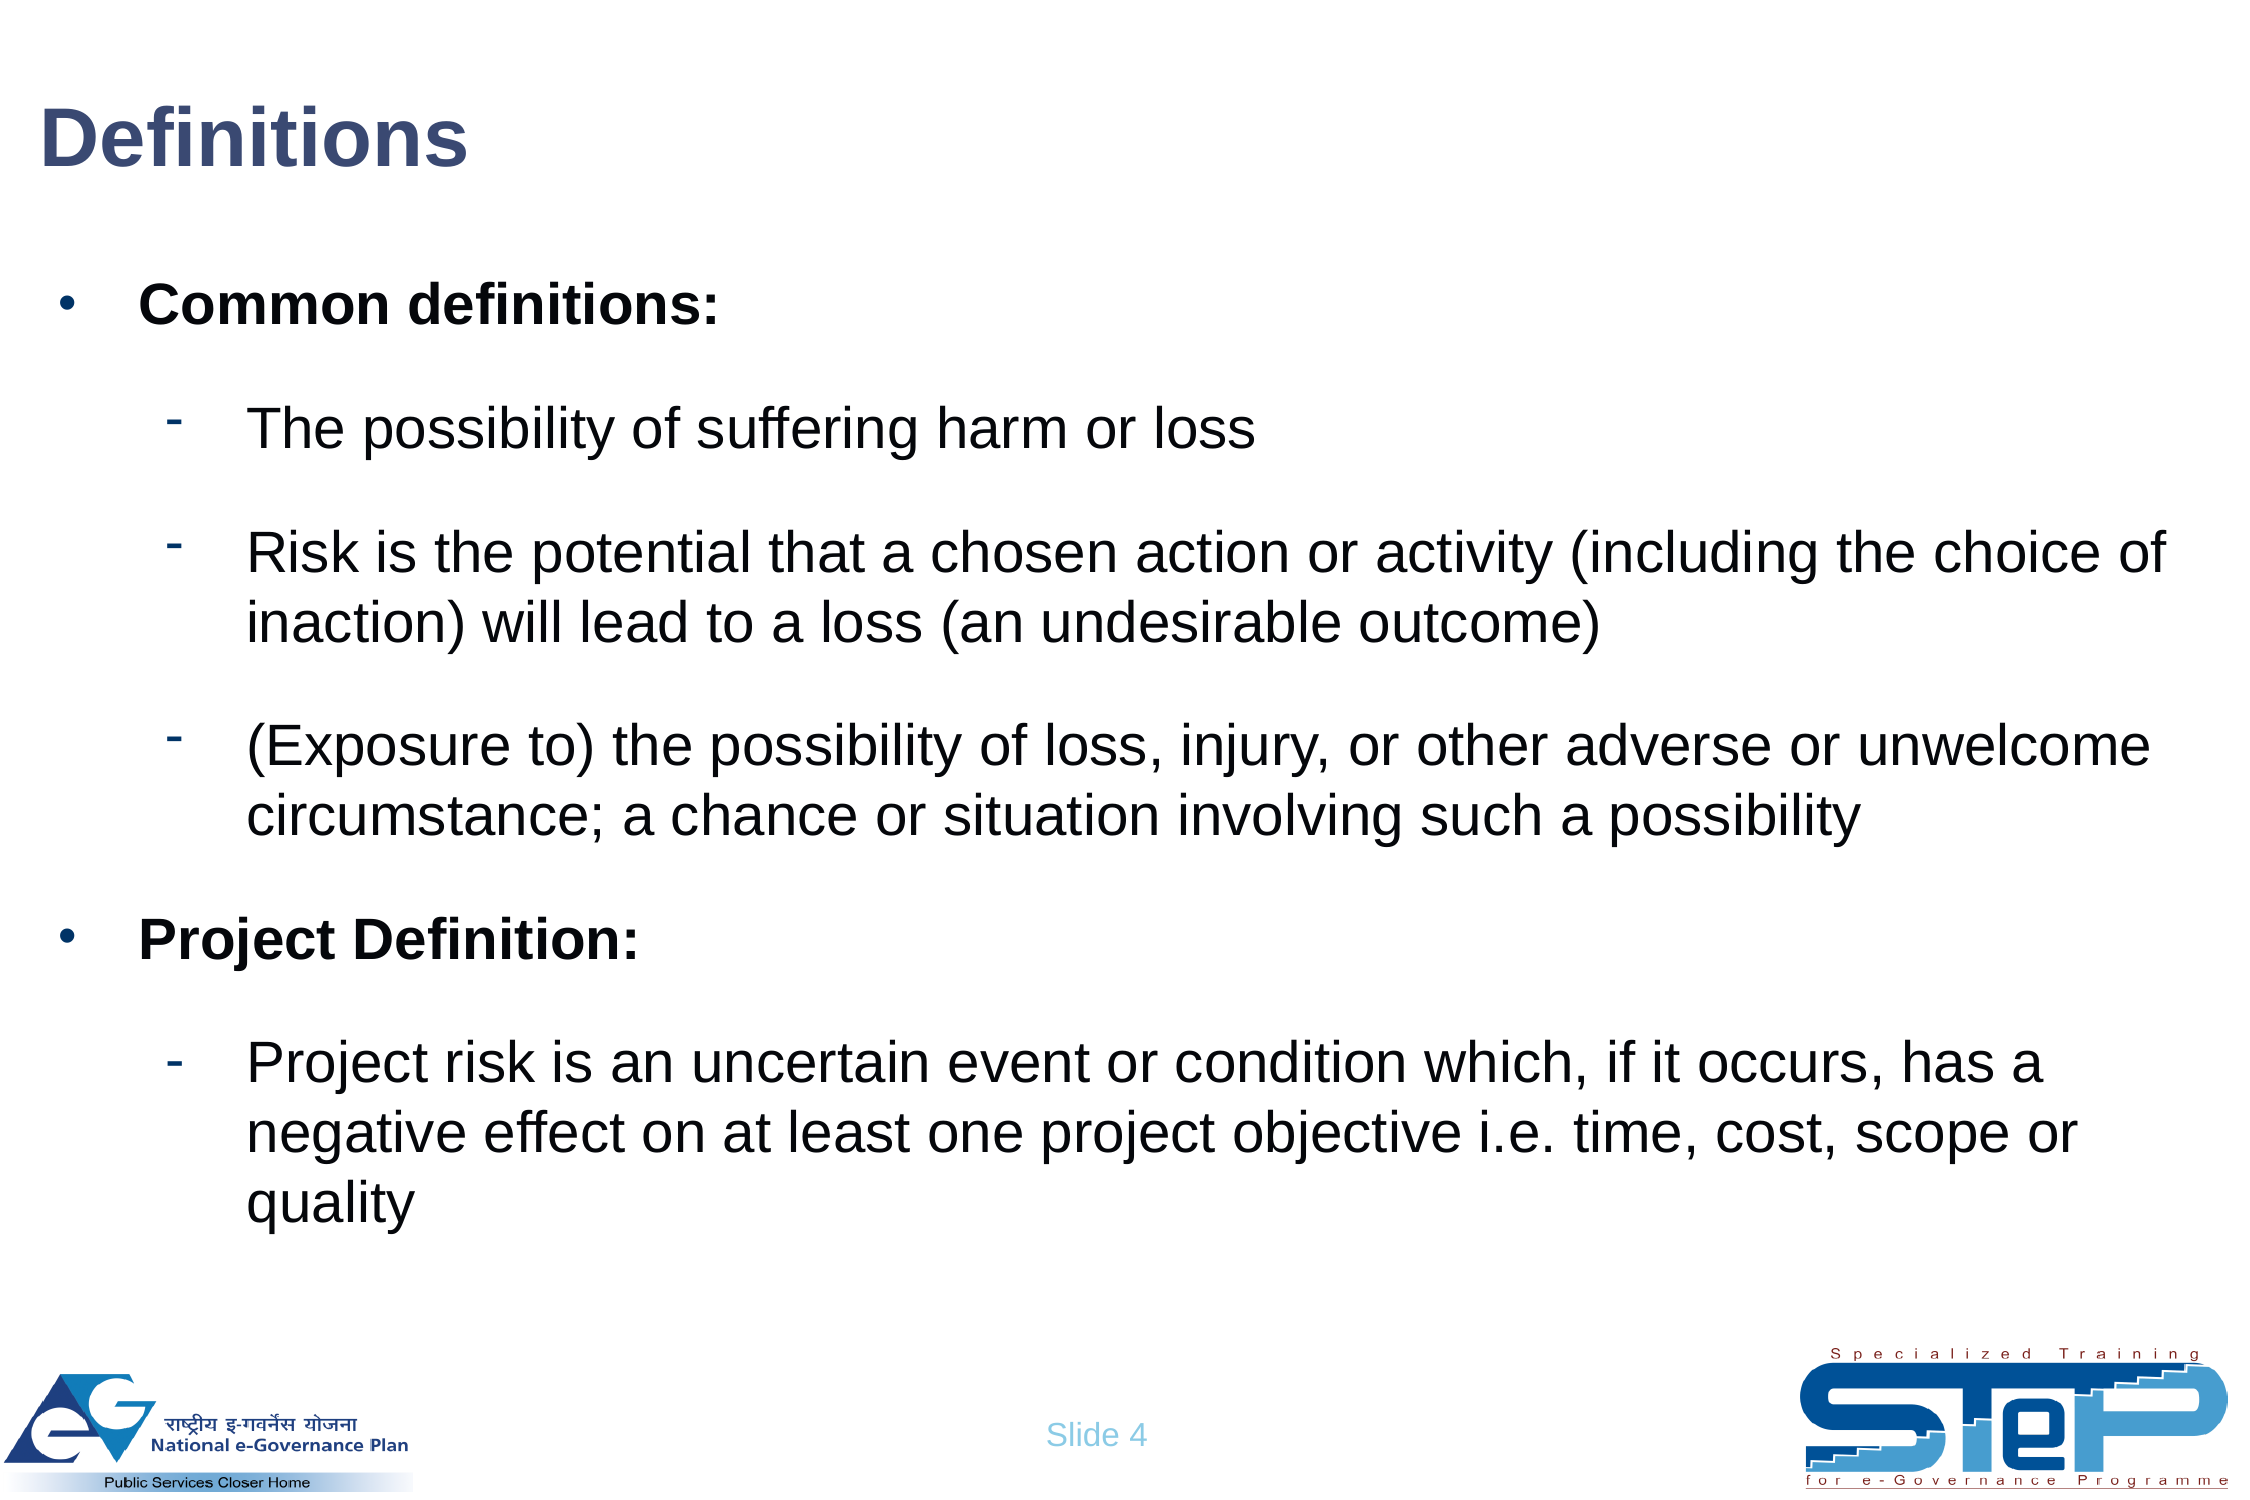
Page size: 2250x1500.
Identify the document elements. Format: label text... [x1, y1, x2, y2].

title Definitions [39, 83, 2207, 263]
picture [1800, 1348, 2228, 1489]
picture [3, 1374, 413, 1492]
subtitle Common definitions: The possibility of suffering harm or loss Risk is the potential that a chosen action or activity (including the choice of inaction) will lead to a loss (an undesirable outcome) (Exposure to) the possibility of loss, injury, or other adverse or unwelcome circumstance; a chance or situation involving such a possibility Project Definition: Project risk is an uncertain event or condition which, if it occurs, has a negative effect on at least one project objective i.e. time, cost, scope or quality [58, 266, 2175, 1317]
